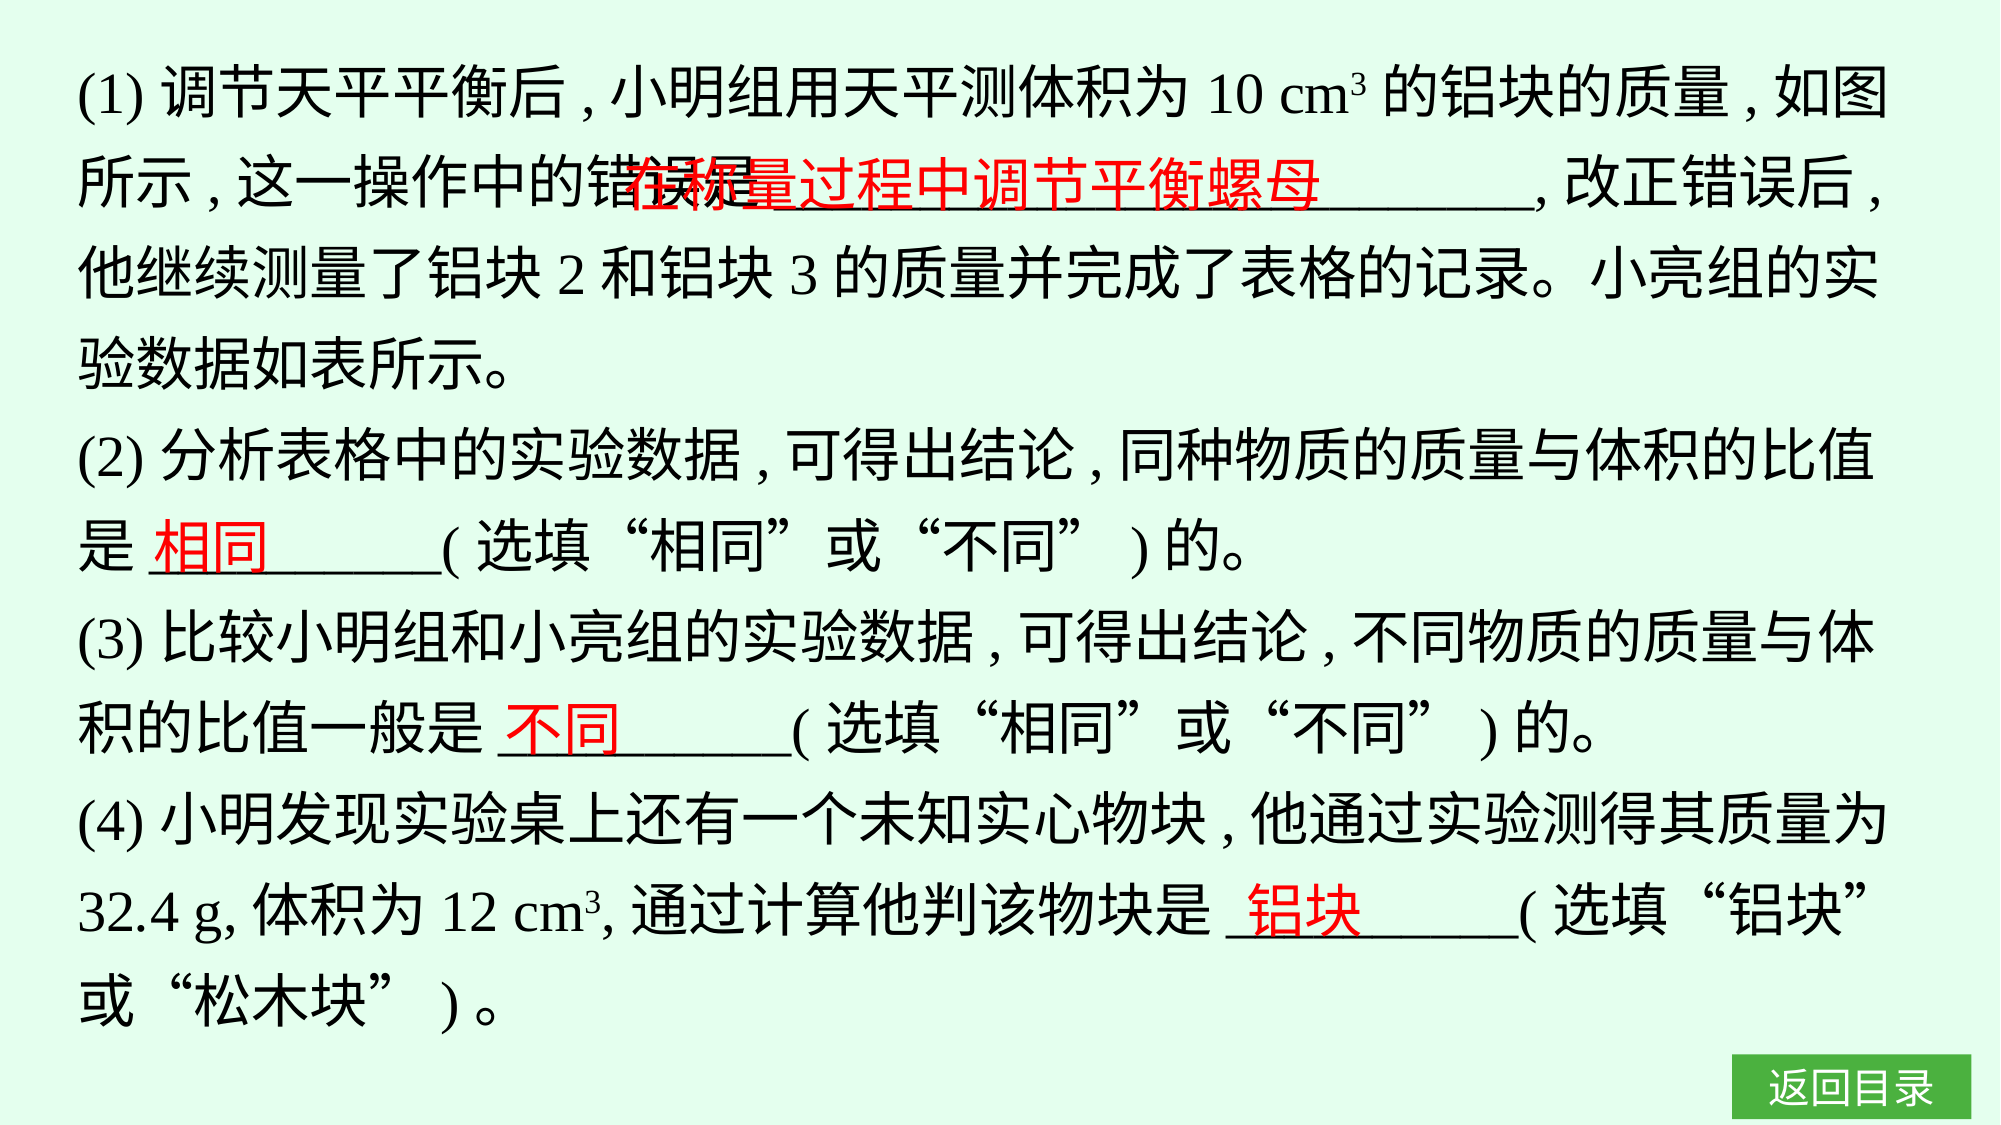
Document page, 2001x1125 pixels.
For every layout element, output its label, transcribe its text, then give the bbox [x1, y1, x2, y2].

text_box (1)调节天平平衡后,小明组用天平测体积为10 cm3的铝块的质量,如图所示,这一操作中的错误是__________________________,改正错误后,他继续测量了铝块2和铝块3的质量并完成了表格的记录。小亮组的实验数据如表所示。 (2)分析表格中的实验数据,可得出结论,同种物质的质量与体积的比值是__________(选填“相同”或“不同”)的。 (3)比较小明组和小亮组的实验数据,可得出结论,不同物质的质量与体积的比值一般是__________(选填“相同”或“不同”)的。 (4)小明发现实验桌上还有一个未知实心物块,他通过实验测得其质量为32.4 g,体积为12 cm3,通过计算他判该物块是__________(选填“铝块”或“松木块”)。 [62, 26, 1938, 1042]
text_box 相同 [138, 481, 298, 588]
text_box 铝块 [1231, 846, 1391, 952]
text_box 在称量过程中调节平衡螺母 [608, 120, 1351, 226]
text_box 不同 [490, 663, 650, 770]
